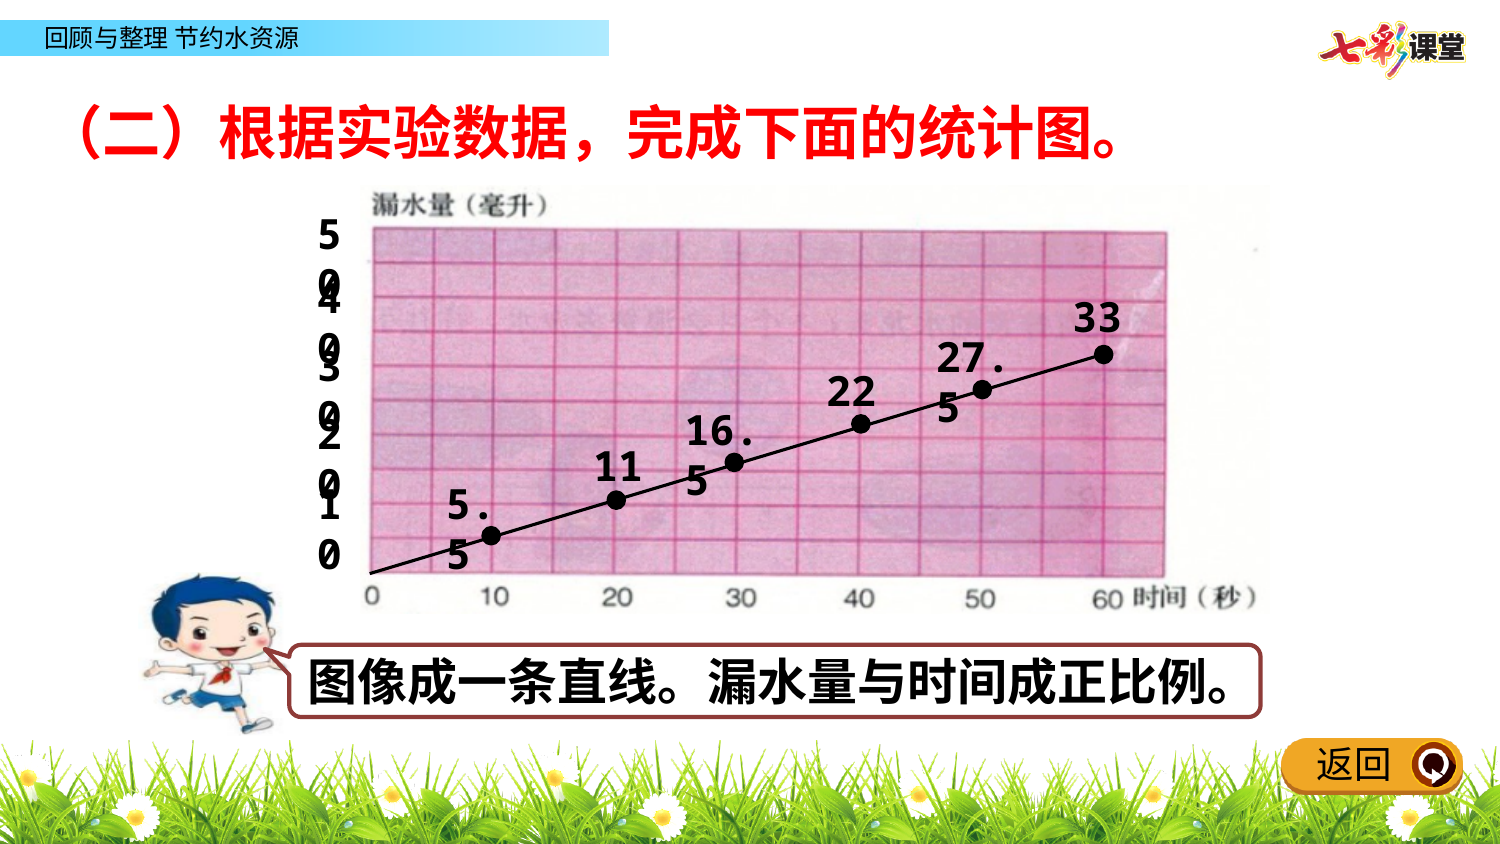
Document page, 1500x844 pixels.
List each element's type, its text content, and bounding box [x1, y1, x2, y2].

text_box （二）根据实验数据，完成下面的统计图。 [29, 88, 1255, 174]
picture [0, 740, 1500, 844]
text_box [369, 351, 1112, 574]
picture [360, 185, 1270, 614]
text_box 20 [302, 448, 355, 516]
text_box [1281, 733, 1464, 795]
text_box 50 [302, 200, 355, 316]
text_box 30 [302, 380, 355, 448]
text_box 10 [302, 516, 355, 585]
picture [1316, 20, 1468, 80]
text_box 图像成一条直线。漏水量与时间成正比例。 [294, 642, 1263, 720]
picture [137, 572, 290, 736]
text_box 40 [302, 316, 355, 380]
